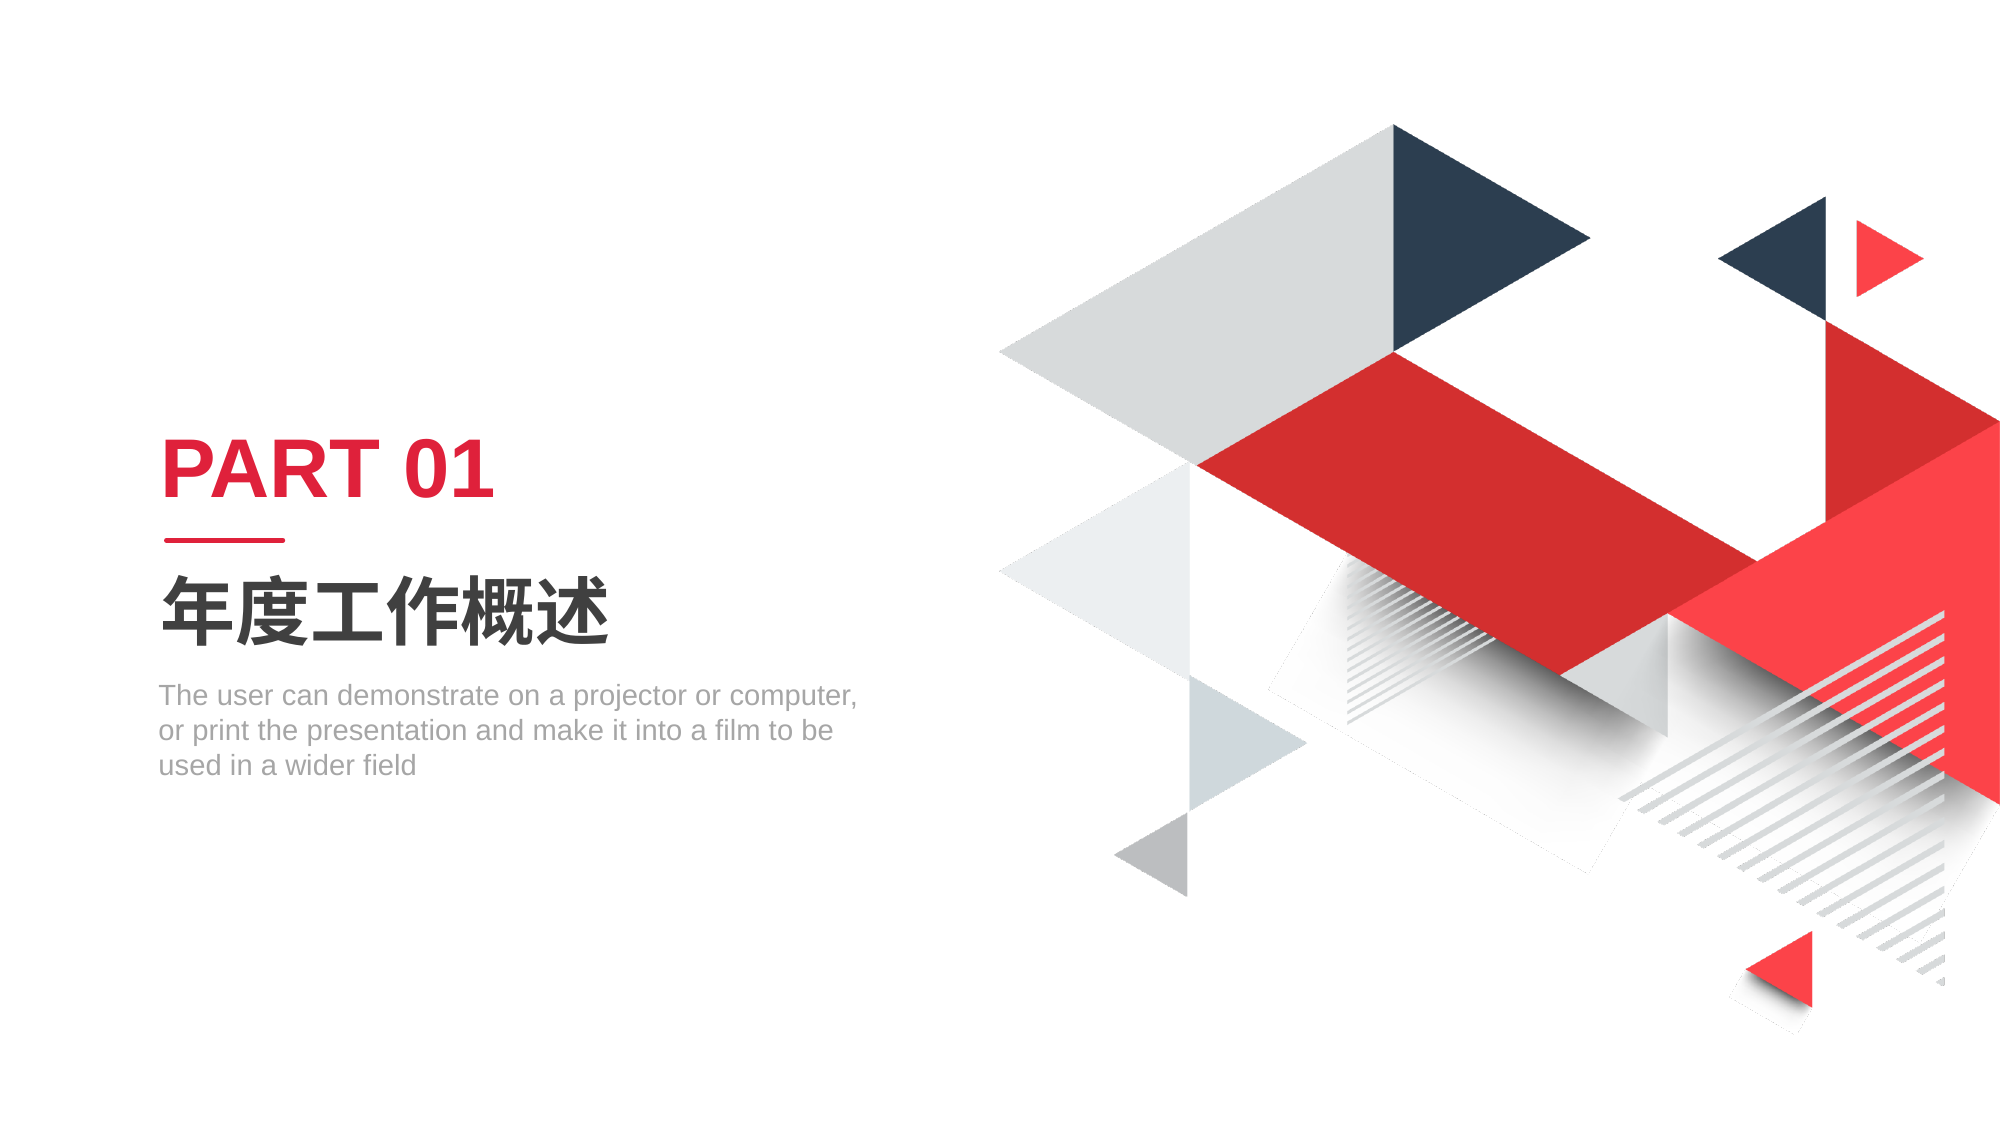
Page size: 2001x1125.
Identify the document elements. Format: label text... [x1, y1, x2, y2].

text_box 年度工作概述 [145, 557, 626, 663]
text_box The user can demonstrate on a projector or computer, or print the presentation and make it into a film to be used in a wider field [143, 669, 888, 789]
text_box PART 01 [145, 407, 512, 522]
picture [999, 124, 2000, 1035]
